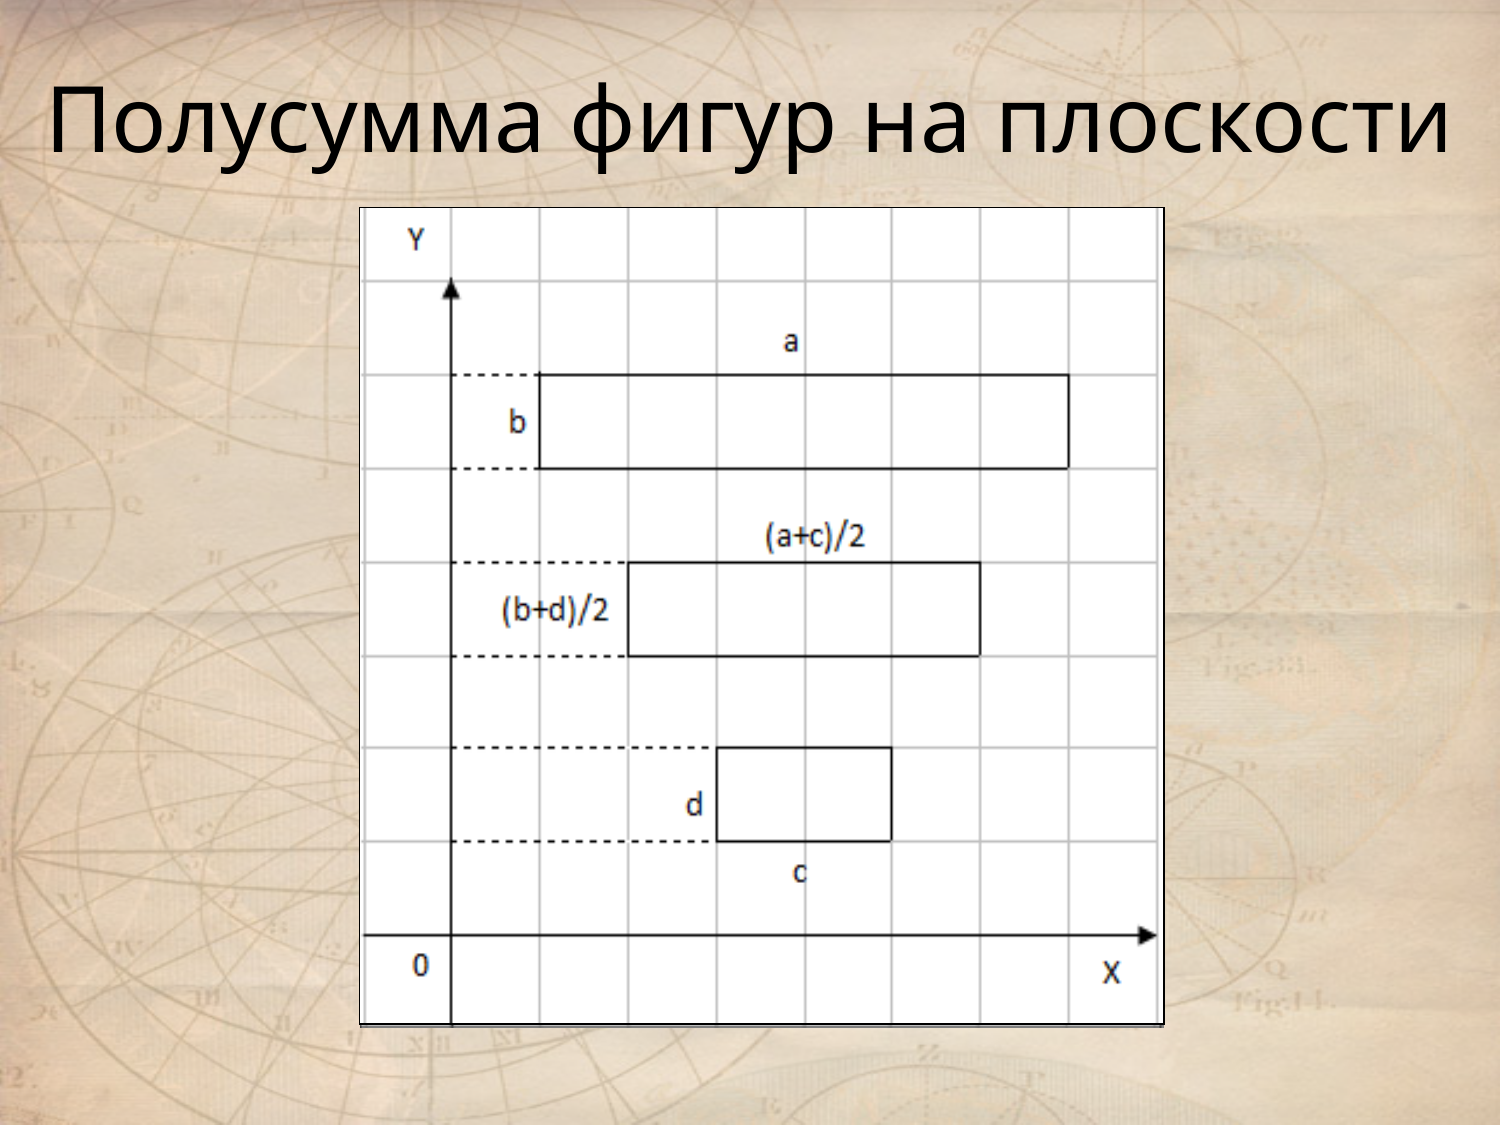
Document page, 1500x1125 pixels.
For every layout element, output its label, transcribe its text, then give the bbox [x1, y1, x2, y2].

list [359, 207, 1164, 1024]
title Полусумма фигур на плоскости [0, 0, 1500, 233]
